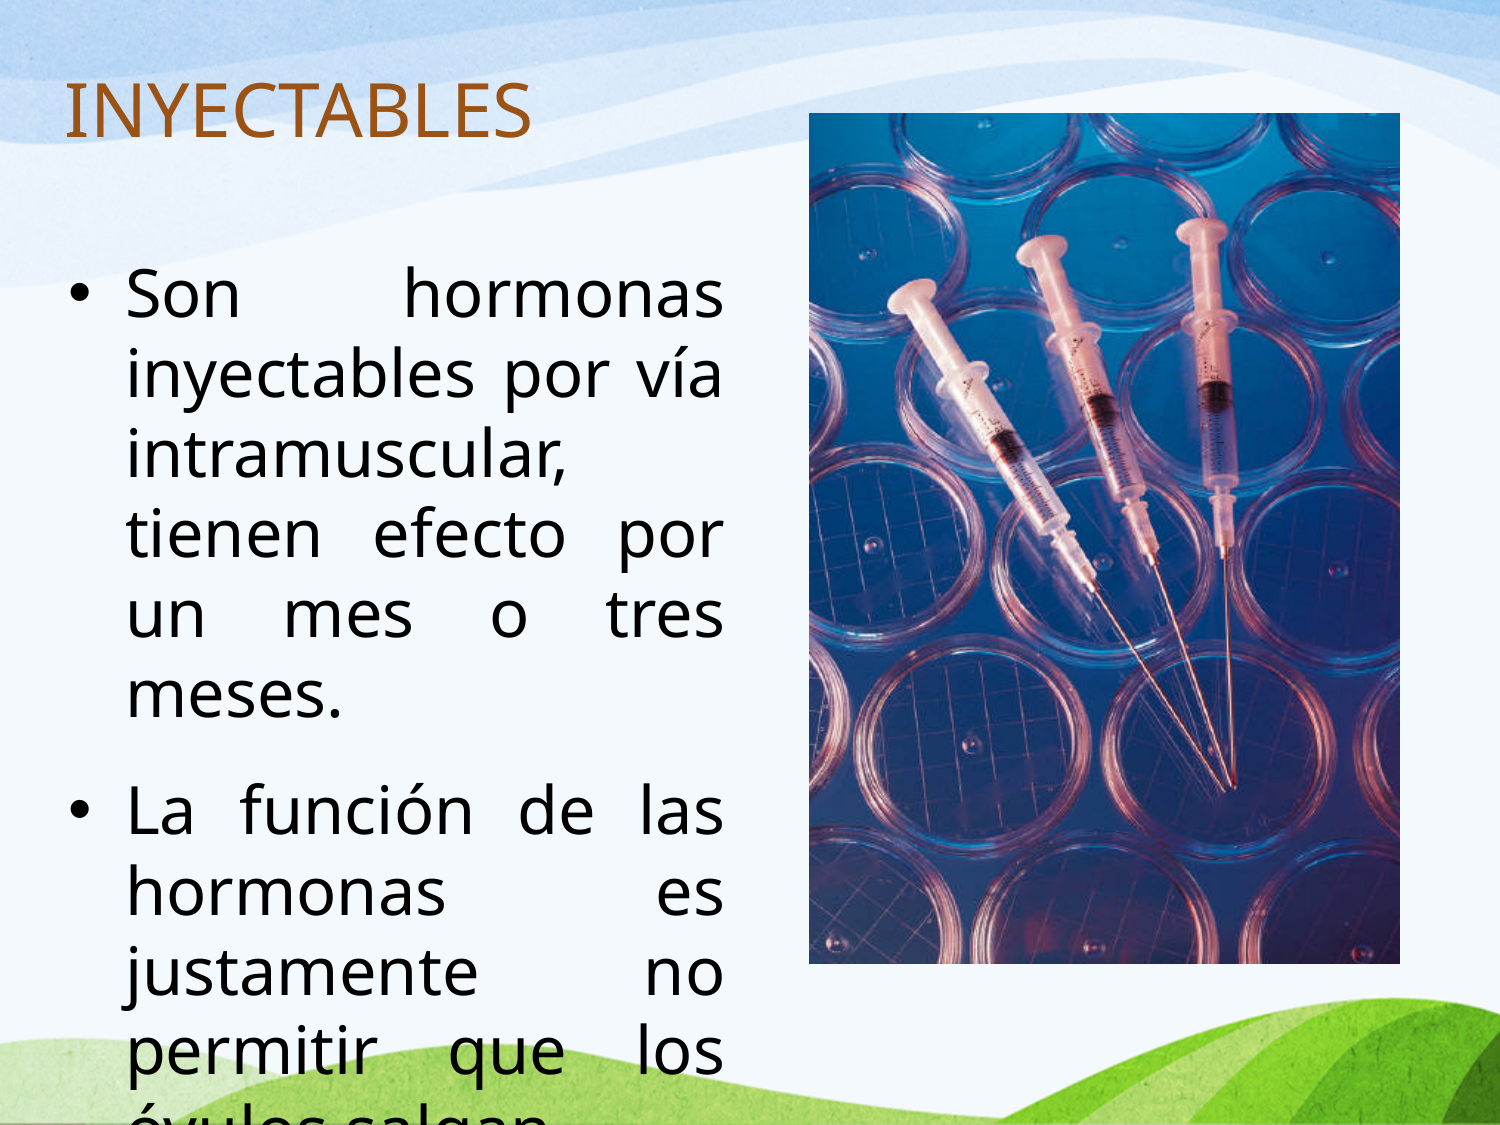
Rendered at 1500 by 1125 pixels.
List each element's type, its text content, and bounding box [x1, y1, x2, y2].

picture [0, 0, 1500, 1125]
title INYECTABLES [49, 37, 727, 161]
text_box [809, 113, 1400, 965]
list Son hormonas inyectables por vía intramuscular, tienen efecto por un mes o tres meses. La función de las hormonas es justamente no permitir que los óvulos salgan. [53, 243, 742, 1083]
